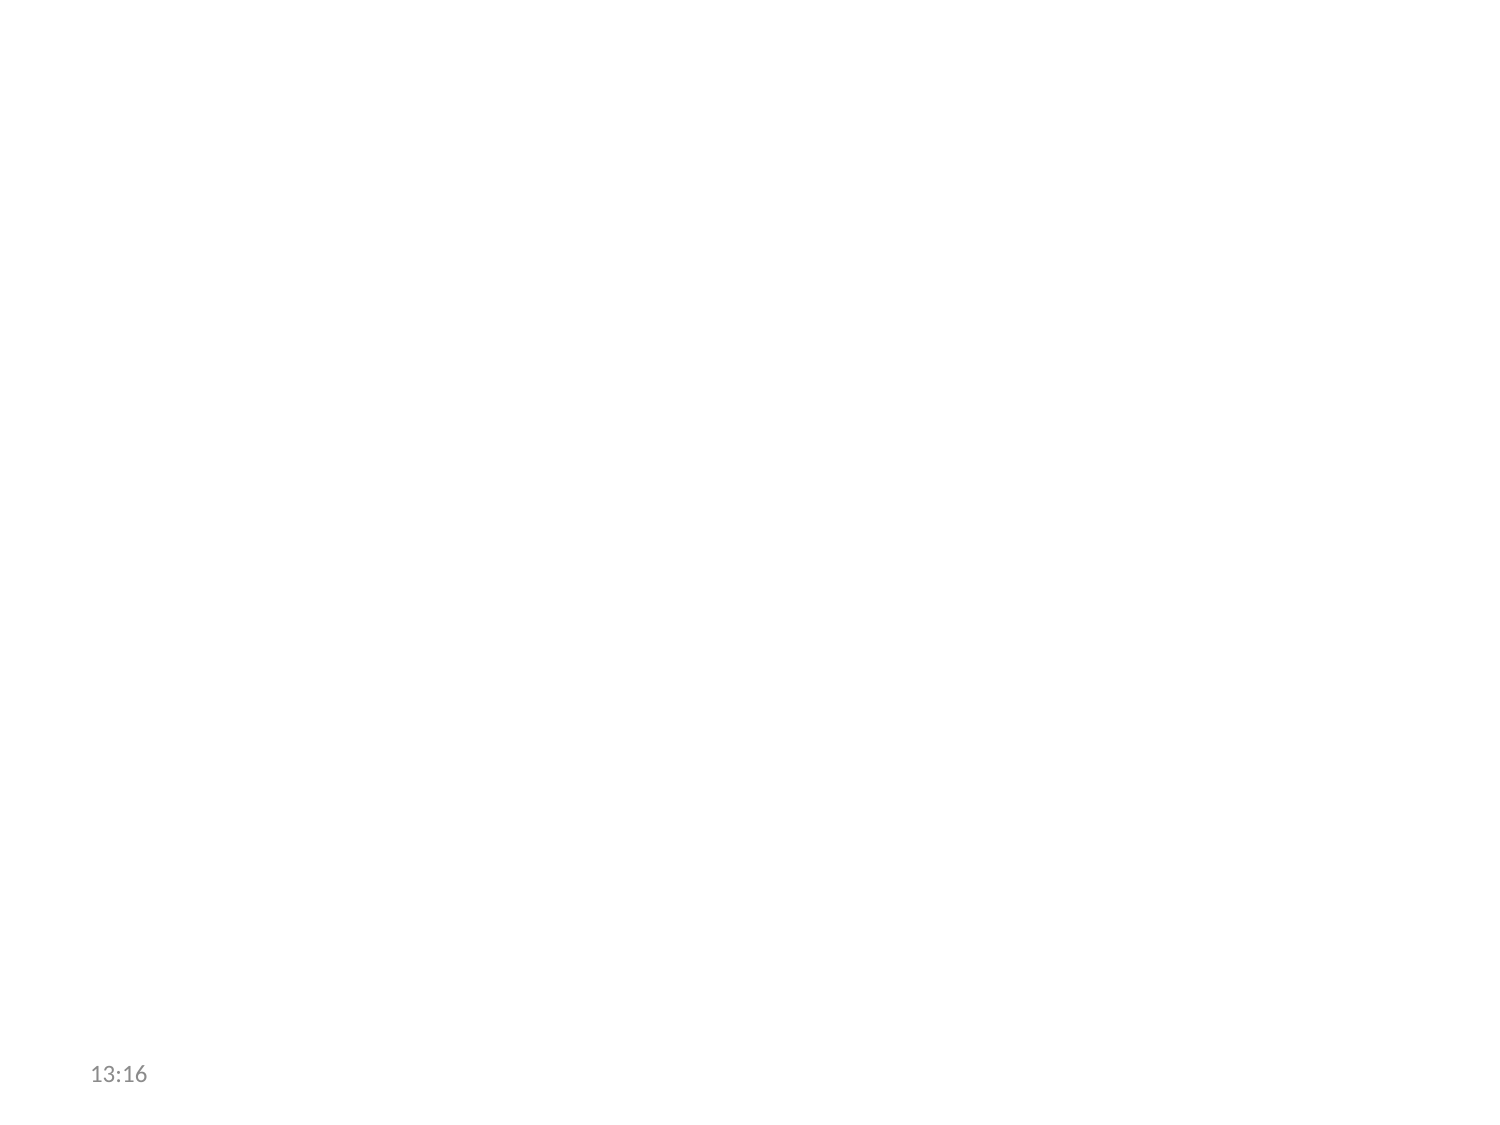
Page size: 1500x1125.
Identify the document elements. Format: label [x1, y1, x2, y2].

slide_number [75, 1042, 425, 1103]
